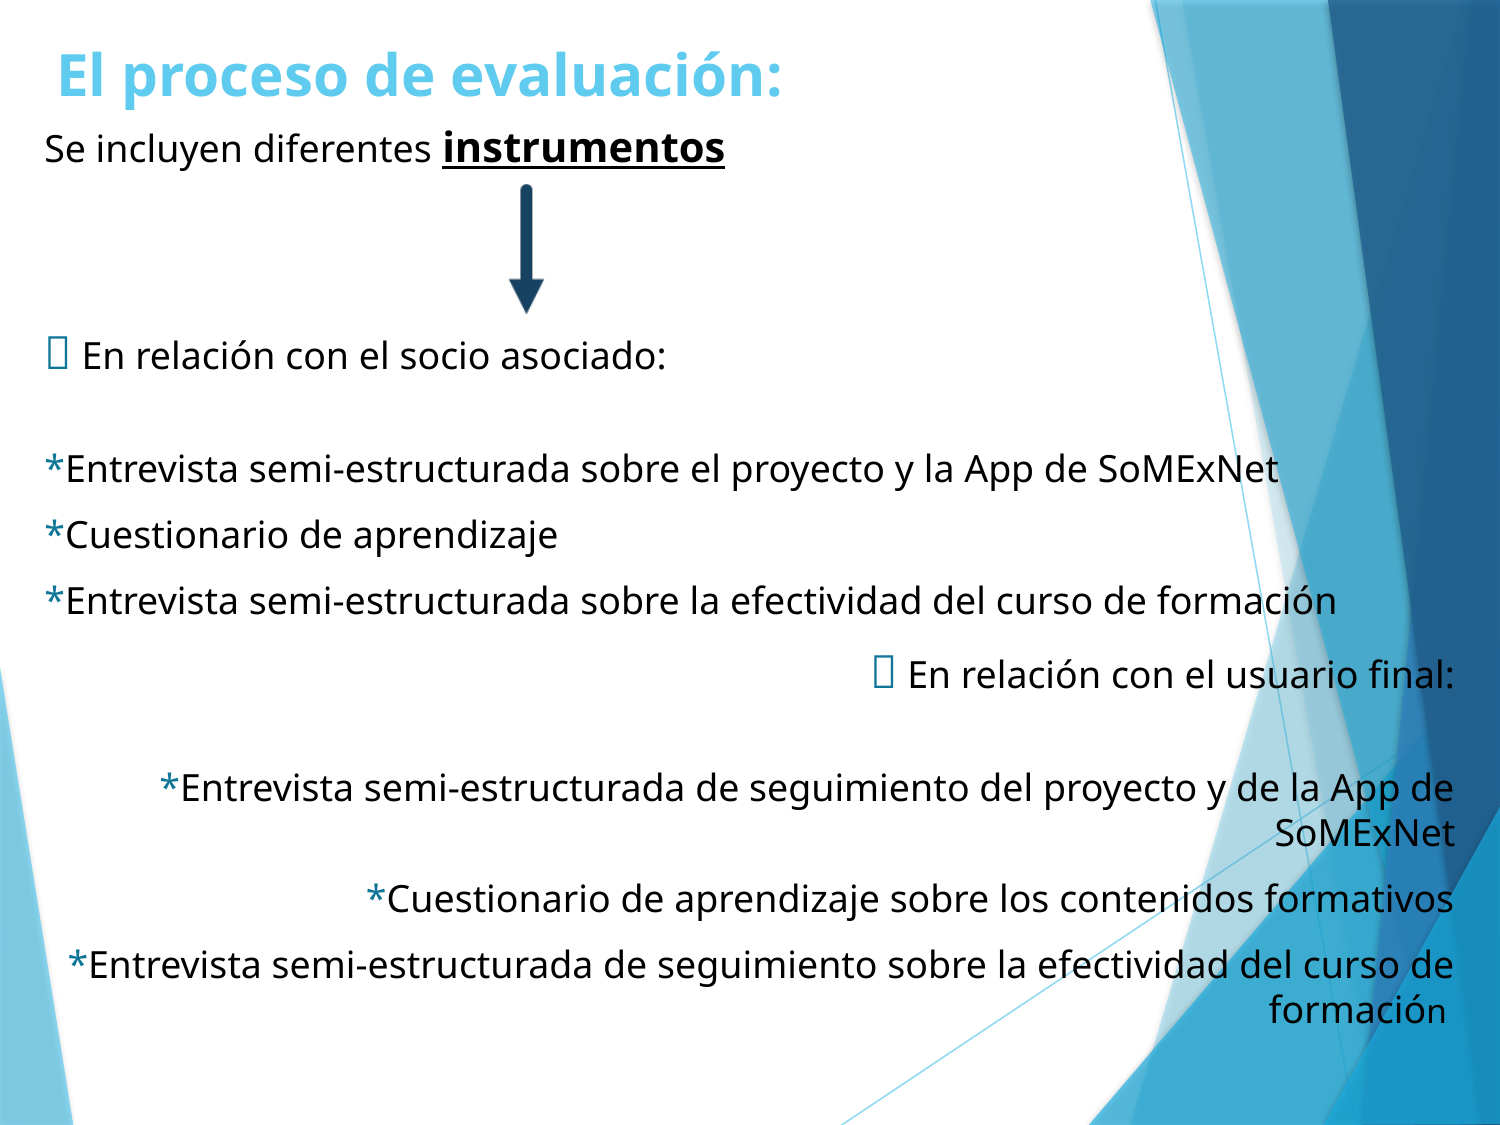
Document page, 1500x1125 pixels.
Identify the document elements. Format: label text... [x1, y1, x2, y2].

picture [489, 183, 563, 351]
text_box El proceso de evaluación: [41, 30, 1117, 113]
text_box Se incluyen diferentes instrumentos  En relación con el socio asociado: *Entrevista semi-estructurada sobre el proyecto y la App de SoMExNet *Cuestionario de aprendizaje *Entrevista semi-estructurada sobre la efectividad del curso de formación  En relación con el usuario final: *Entrevista semi-estructurada de seguimiento del proyecto y de la App de SoMExNet *Cuestionario de aprendizaje sobre los contenidos formativos *Entrevista semi-estructurada de seguimiento sobre la efectividad del curso de formación [29, 113, 1471, 1083]
